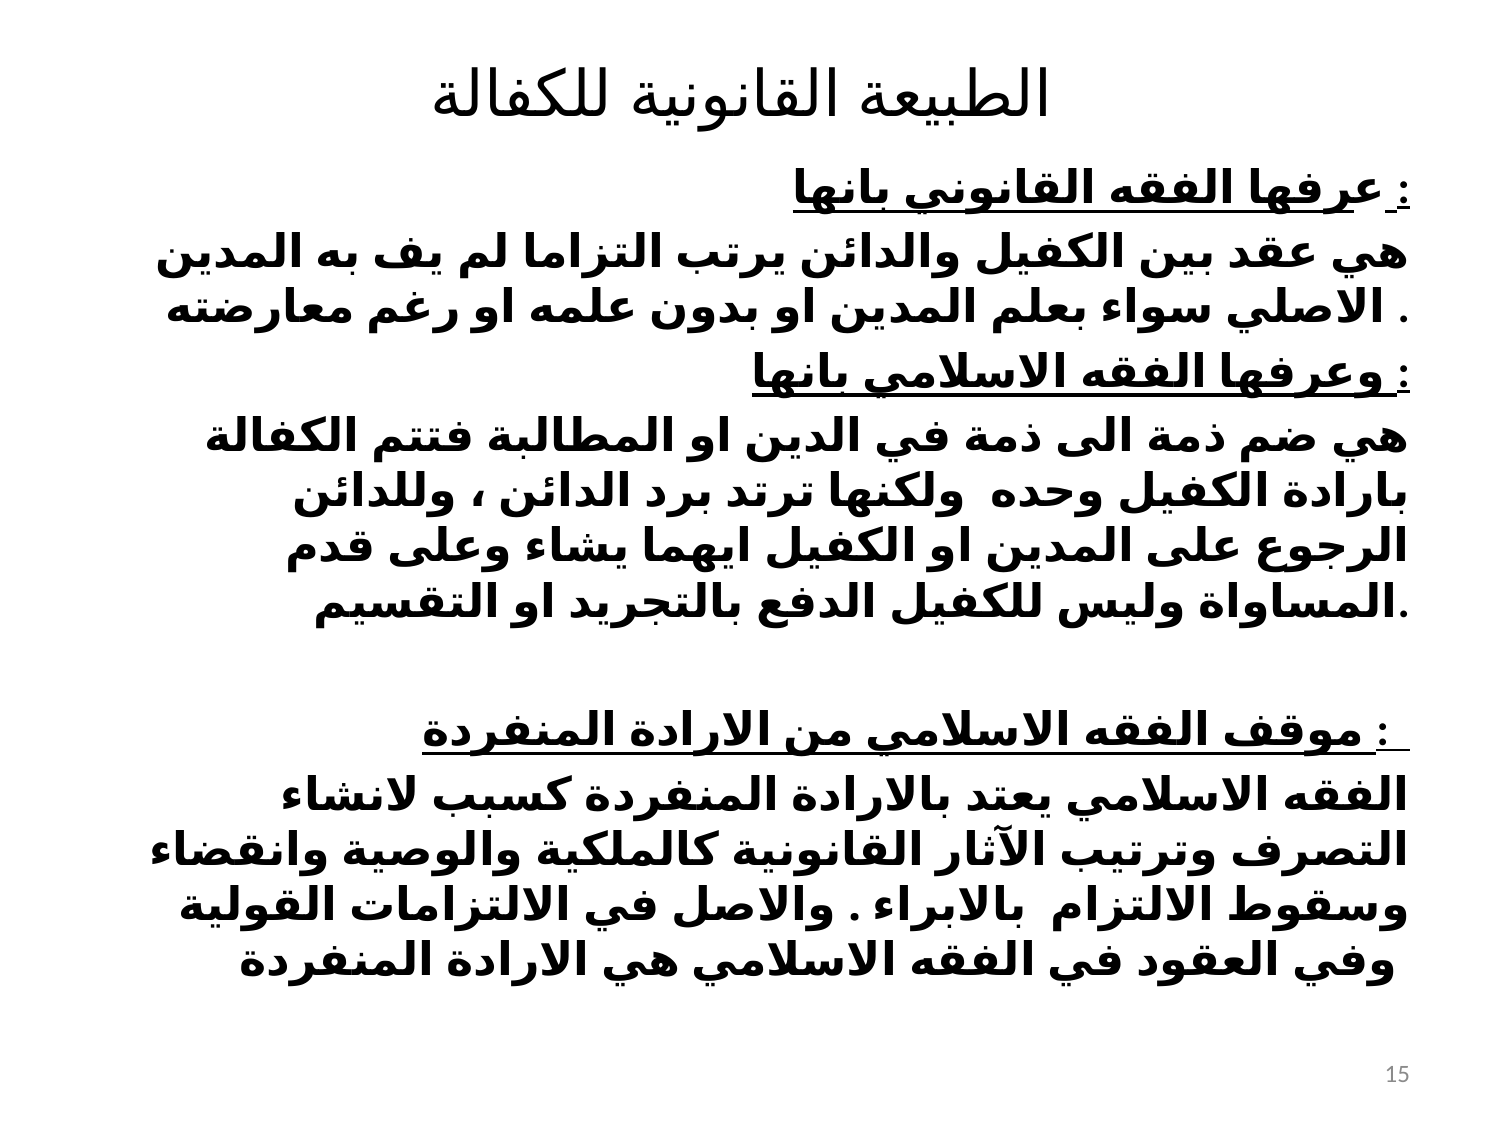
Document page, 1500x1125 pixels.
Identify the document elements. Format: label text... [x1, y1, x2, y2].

slide_number 15 [1074, 1042, 1425, 1103]
list عرفها الفقه القانوني بانها : هي عقد بين الكفيل والدائن يرتب التزاما لم يف به المدين الاصلي سواء بعلم المدين او بدون علمه او رغم معارضته . وعرفها الفقه الاسلامي بانها : هي ضم ذمة الى ذمة في الدين او المطالبة فتتم الكفالة بارادة الكفيل وحده ولكنها ترتد برد الدائن ، وللدائن الرجوع على المدين او الكفيل ايهما يشاء وعلى قدم المساواة وليس للكفيل الدفع بالتجريد او التقسيم. موقف الفقه الاسلامي من الارادة المنفردة : الفقه الاسلامي يعتد بالارادة المنفردة كسبب لانشاء التصرف وترتيب الآثار القانونية كالملكية والوصية وانقضاء وسقوط الالتزام بالابراء . والاصل في الالتزامات القولية وفي العقود في الفقه الاسلامي هي الارادة المنفردة [75, 149, 1425, 1005]
title الطبيعة القانونية للكفالة [75, 45, 1425, 138]
